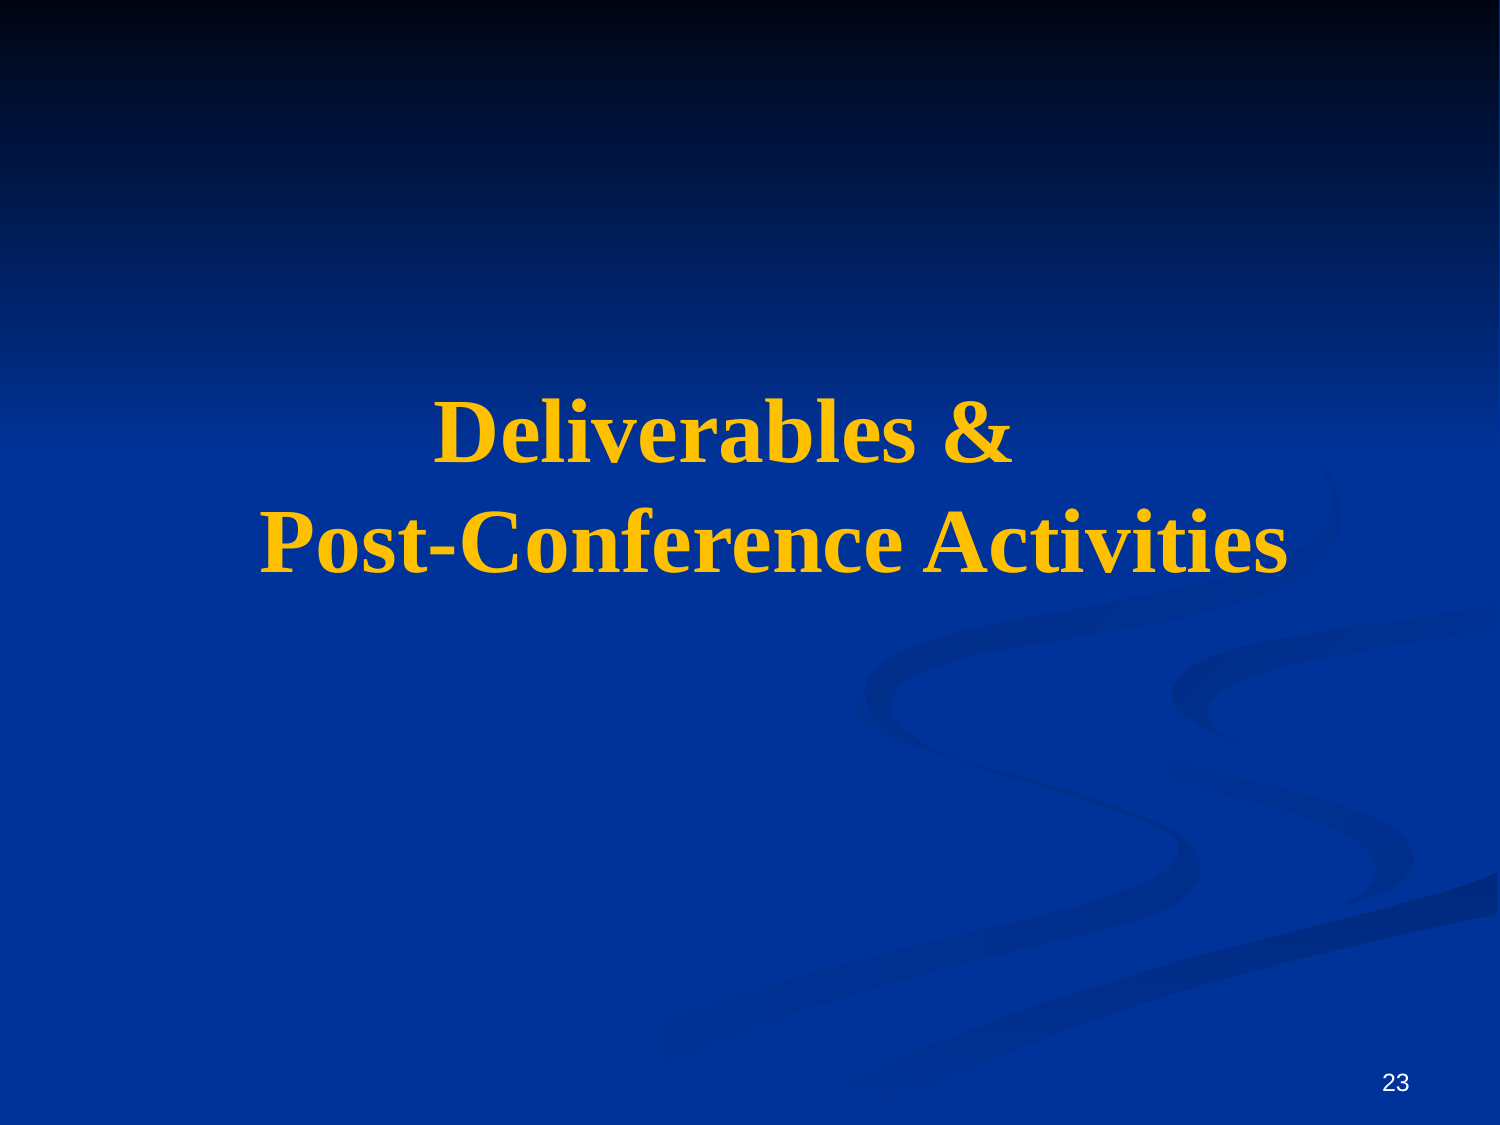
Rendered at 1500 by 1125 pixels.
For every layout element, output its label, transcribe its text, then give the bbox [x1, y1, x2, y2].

title Deliverables & Post-Conference Activities [99, 262, 1376, 701]
slide_number 23 [1074, 1025, 1426, 1105]
